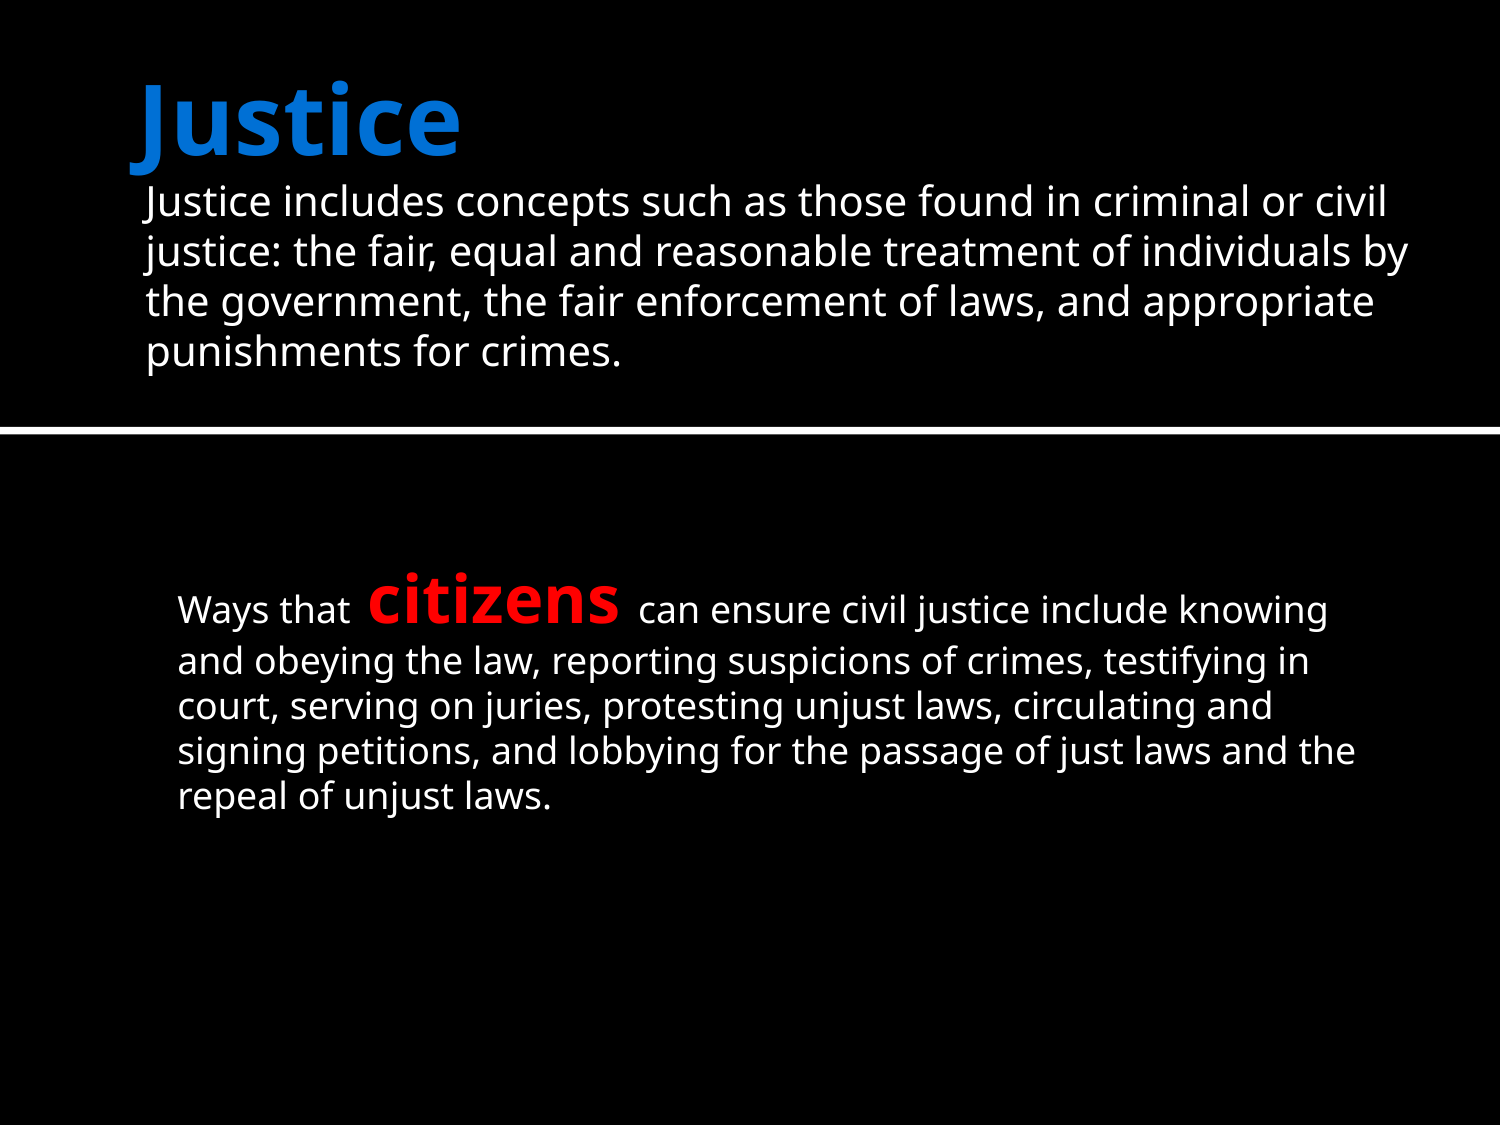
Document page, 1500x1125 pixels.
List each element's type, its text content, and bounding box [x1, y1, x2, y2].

list Justice includes concepts such as those found in criminal or civil justice: the fair, equal and reasonable treatment of individuals by the government, the fair enforcement of laws, and appropriate punishments for crimes. [121, 174, 1438, 413]
title Justice [123, 19, 1438, 174]
text_box Ways that citizens can ensure civil justice include knowing and obeying the law, reporting suspicions of crimes, testifying in court, serving on juries, protesting unjust laws, circulating and signing petitions, and lobbying for the passage of just laws and the repeal of unjust laws. [162, 549, 1388, 825]
